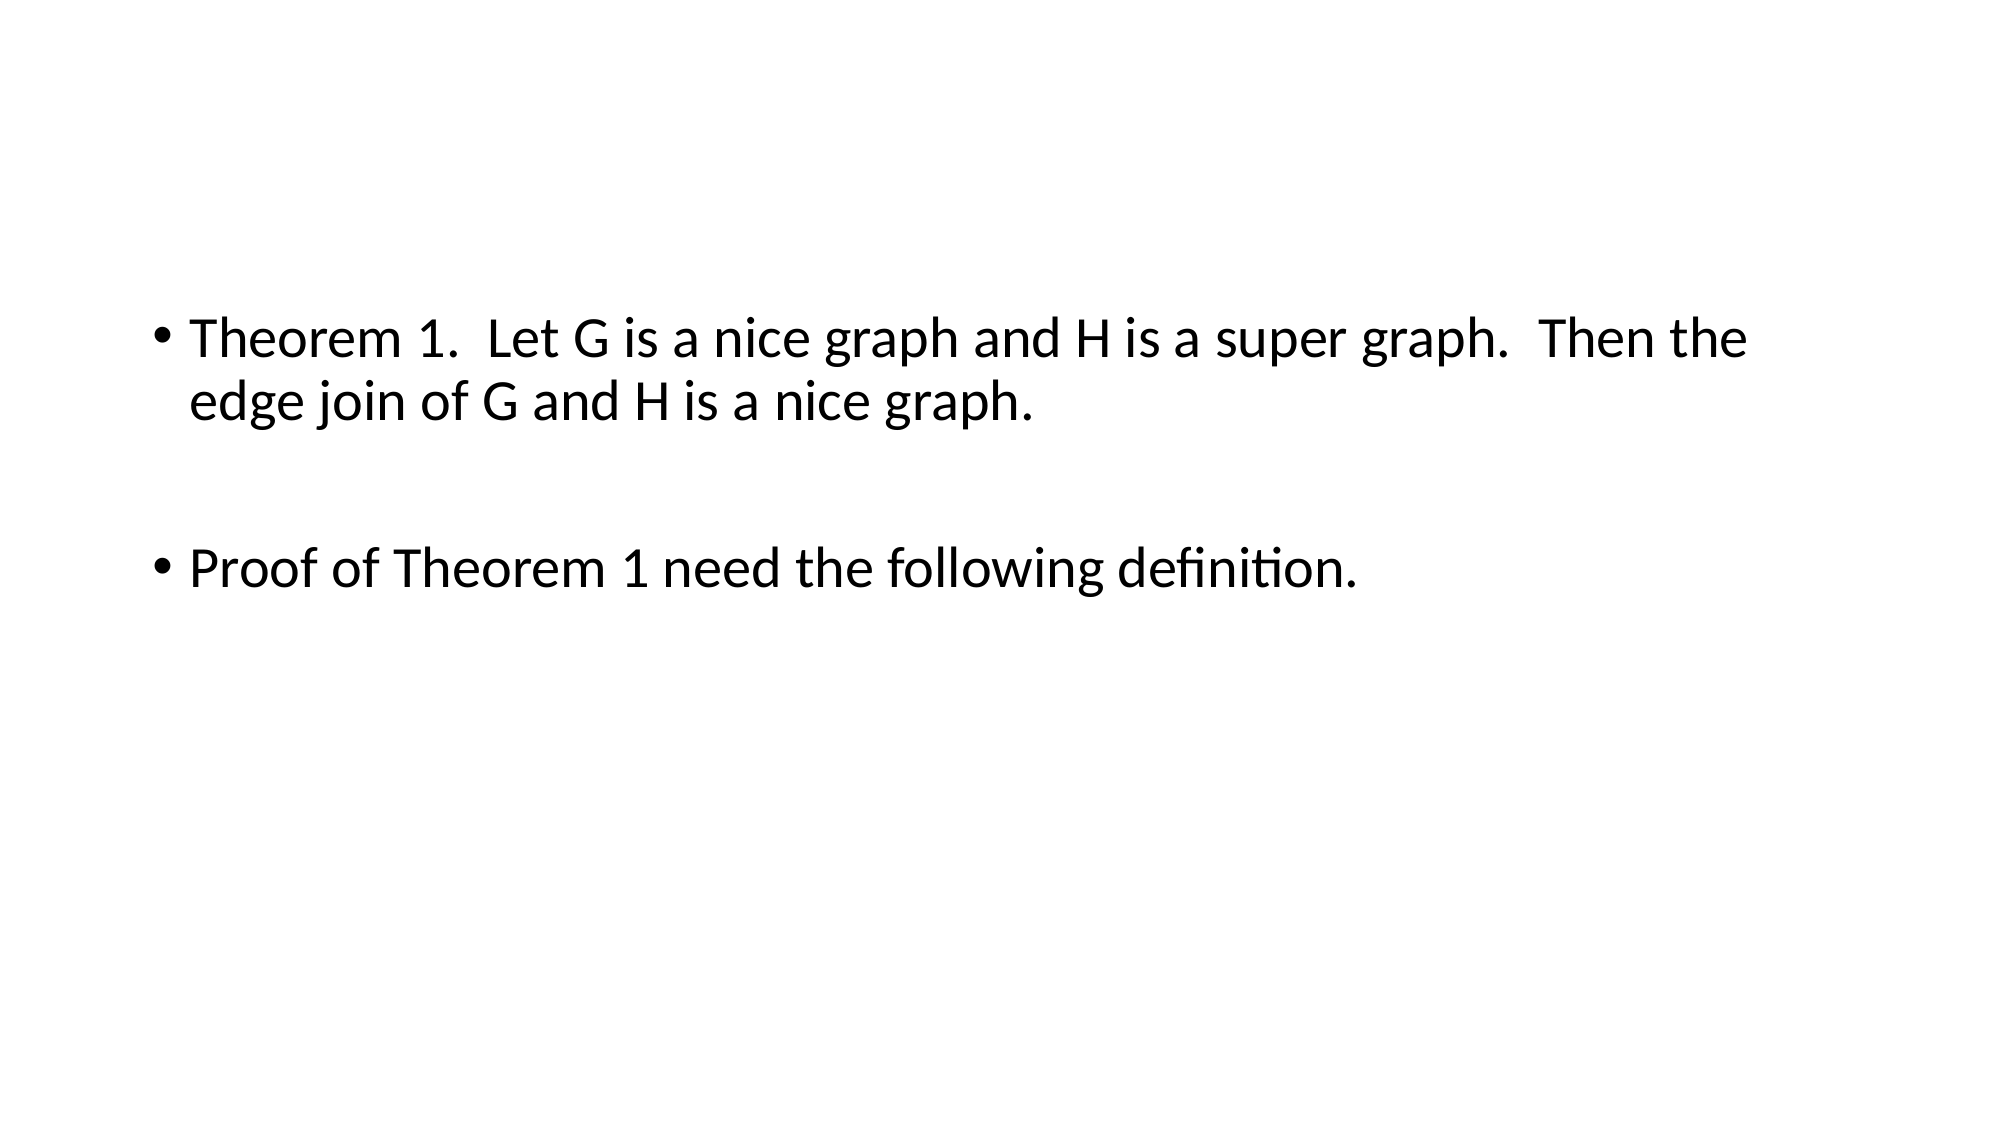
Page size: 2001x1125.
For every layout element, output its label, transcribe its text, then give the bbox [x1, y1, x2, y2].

list Theorem 1. Let G is a nice graph and H is a super graph. Then the edge join of G and H is a nice graph. Proof of Theorem 1 need the following definition. [137, 299, 1863, 1014]
